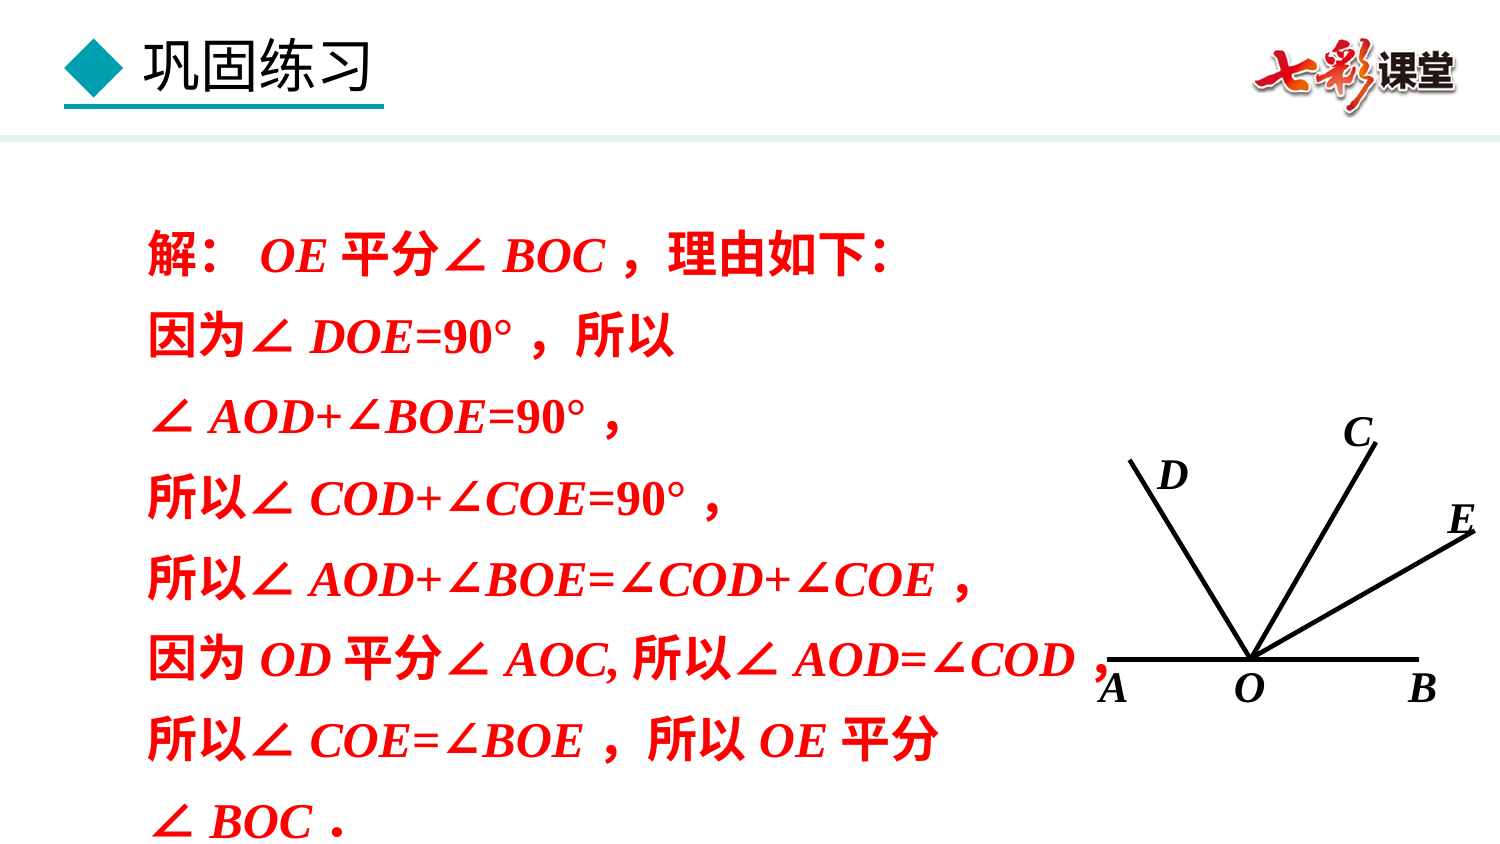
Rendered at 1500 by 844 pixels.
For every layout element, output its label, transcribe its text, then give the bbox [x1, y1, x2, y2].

picture [1249, 32, 1461, 118]
text_box 解：OE平分∠BOC，理由如下： 因为∠DOE=90°，所以∠AOD+∠BOE=90°， 所以∠COD+∠COE=90°， 所以∠AOD+∠BOE=∠COD+∠COE， 因为OD平分∠AOC,所以∠AOD=∠COD， 所以∠COE=∠BOE，所以OE平分∠BOC． [132, 193, 1180, 844]
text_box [1084, 395, 1491, 773]
